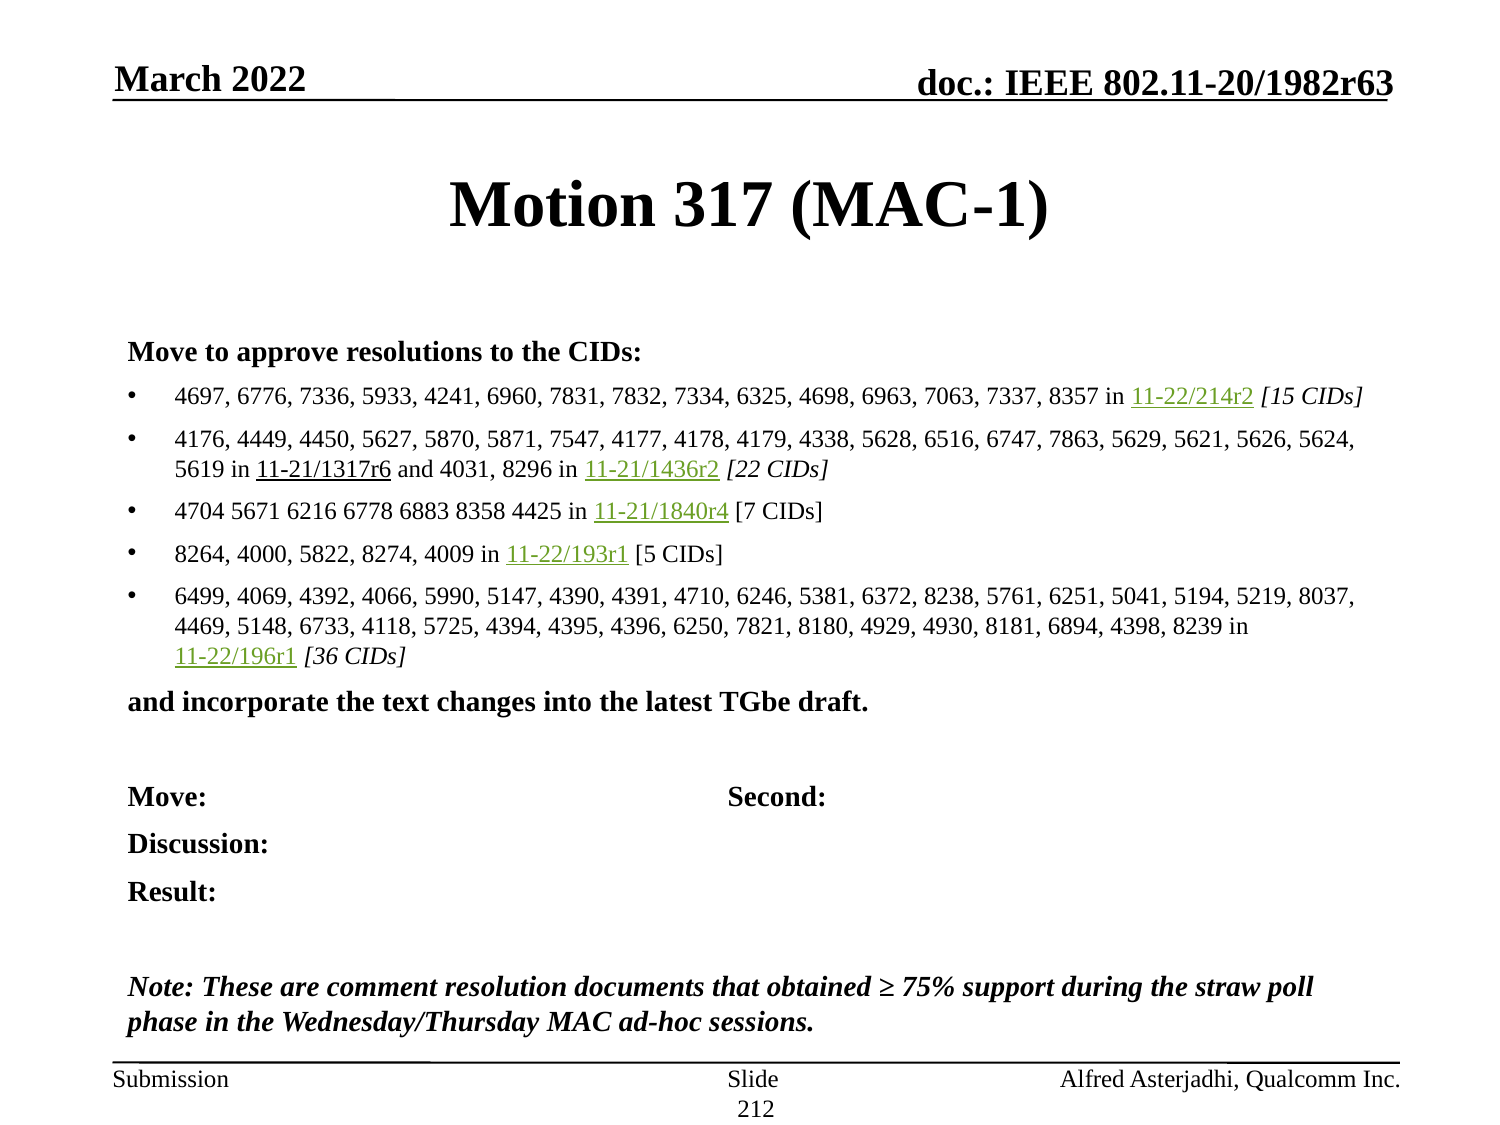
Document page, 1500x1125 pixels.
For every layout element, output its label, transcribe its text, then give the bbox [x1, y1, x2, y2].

list Move to approve resolutions to the CIDs: 4697, 6776, 7336, 5933, 4241, 6960, 7831, 7832, 7334, 6325, 4698, 6963, 7063, 7337, 8357 in 11-22/214r2 [15 CIDs] 4176, 4449, 4450, 5627, 5870, 5871, 7547, 4177, 4178, 4179, 4338, 5628, 6516, 6747, 7863, 5629, 5621, 5626, 5624, 5619 in 11-21/1317r6 and 4031, 8296 in 11-21/1436r2 [22 CIDs] 4704 5671 6216 6778 6883 8358 4425 in 11-21/1840r4 [7 CIDs] 8264, 4000, 5822, 8274, 4009 in 11-22/193r1 [5 CIDs] 6499, 4069, 4392, 4066, 5990, 5147, 4390, 4391, 4710, 6246, 5381, 6372, 8238, 5761, 6251, 5041, 5194, 5219, 8037, 4469, 5148, 6733, 4118, 5725, 4394, 4395, 4396, 6250, 7821, 8180, 4929, 4930, 8181, 6894, 4398, 8239 in 11-22/196r1 [36 CIDs] and incorporate the text changes into the latest TGbe draft. Move: Second: Discussion: Result: Note: These are comment resolution documents that obtained ≥ 75% support during the straw poll phase in the Wednesday/Thursday MAC ad-hoc sessions. [112, 324, 1388, 1063]
title Motion 317 (MAC-1) [112, 112, 1388, 288]
slide_number Slide 212 [712, 1061, 800, 1123]
footer Alfred Asterjadhi, Qualcomm Inc. [878, 1061, 1402, 1093]
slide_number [114, 54, 423, 100]
